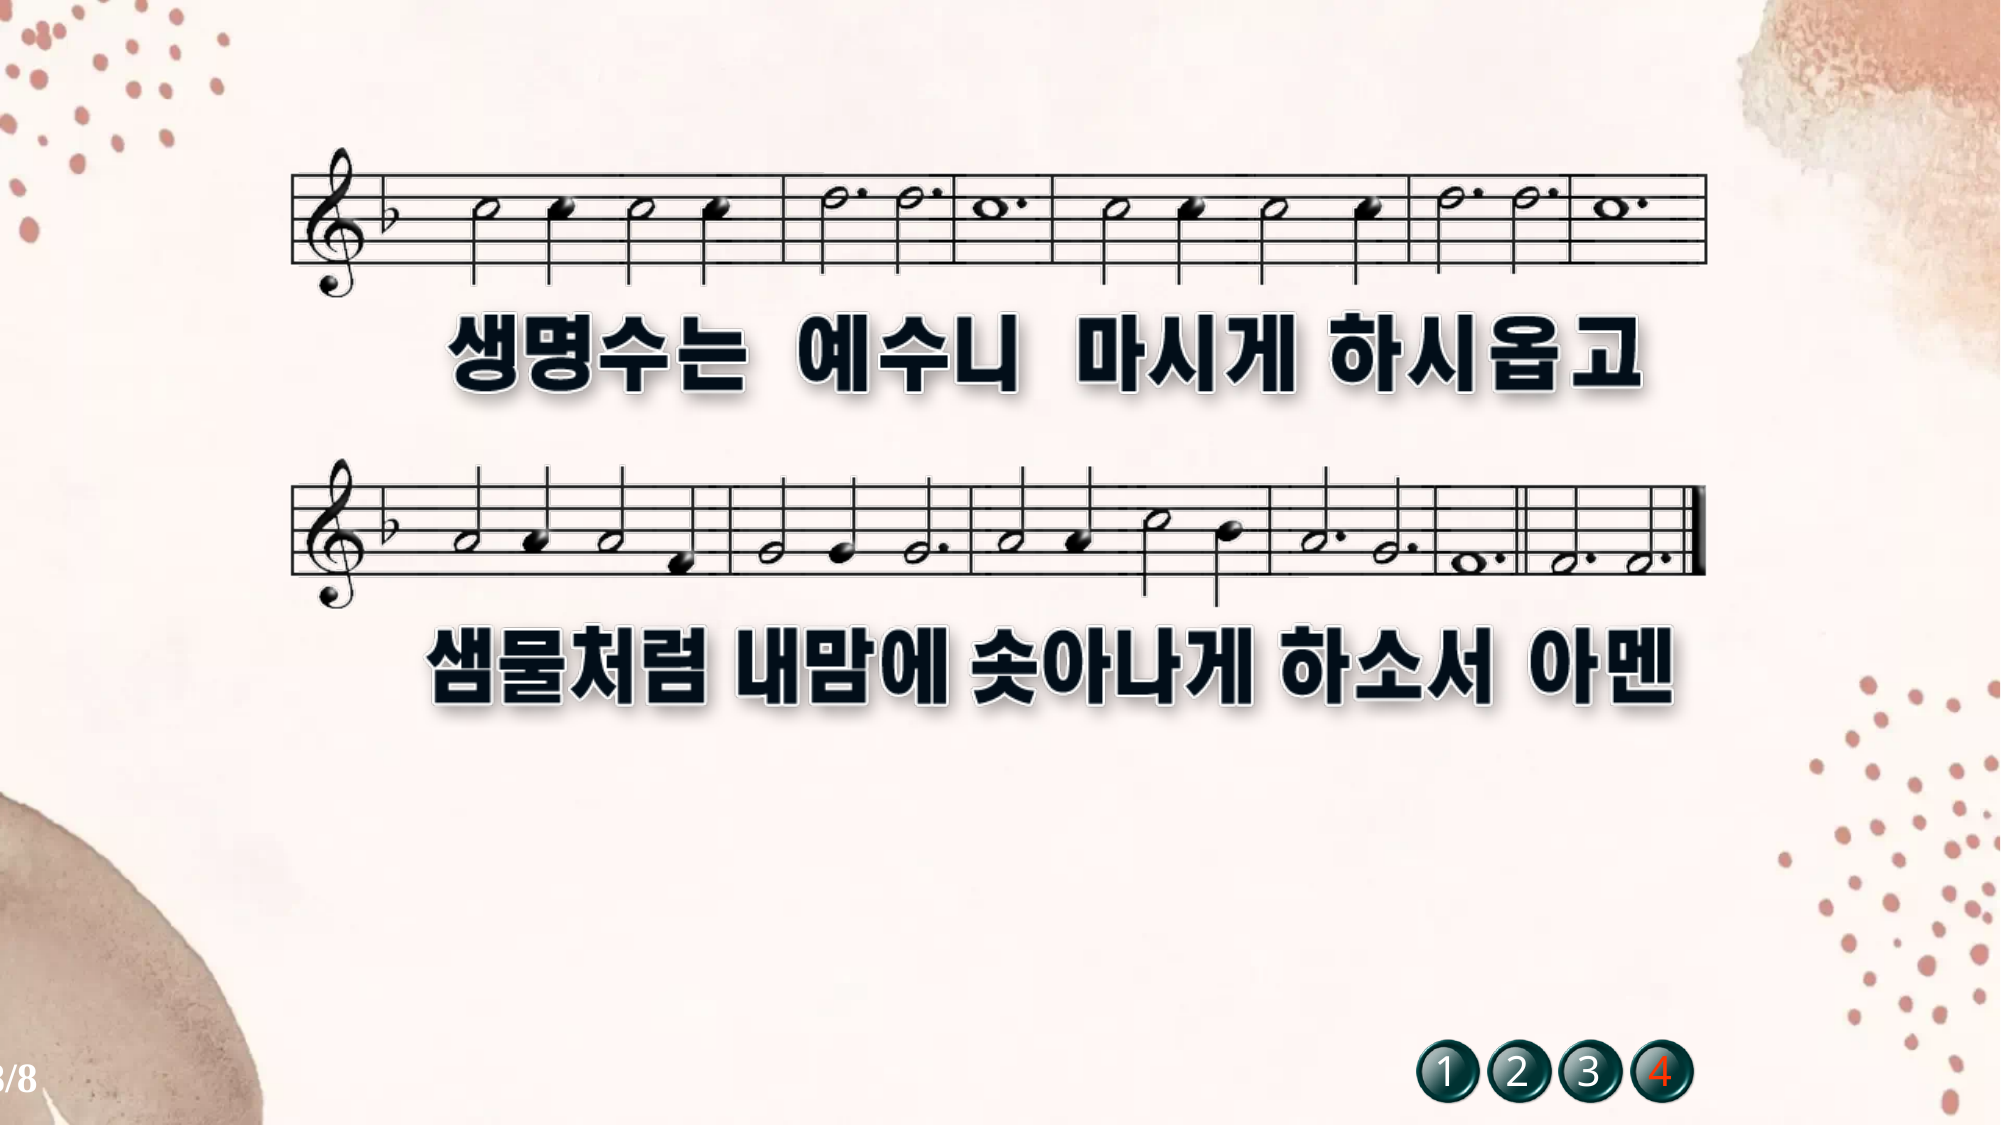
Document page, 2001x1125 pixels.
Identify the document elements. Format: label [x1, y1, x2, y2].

picture [0, 0, 2001, 1125]
text_box [1413, 1035, 1484, 1106]
text_box [1627, 1035, 1697, 1106]
text_box [1484, 1035, 1555, 1106]
text_box [1555, 1035, 1626, 1106]
